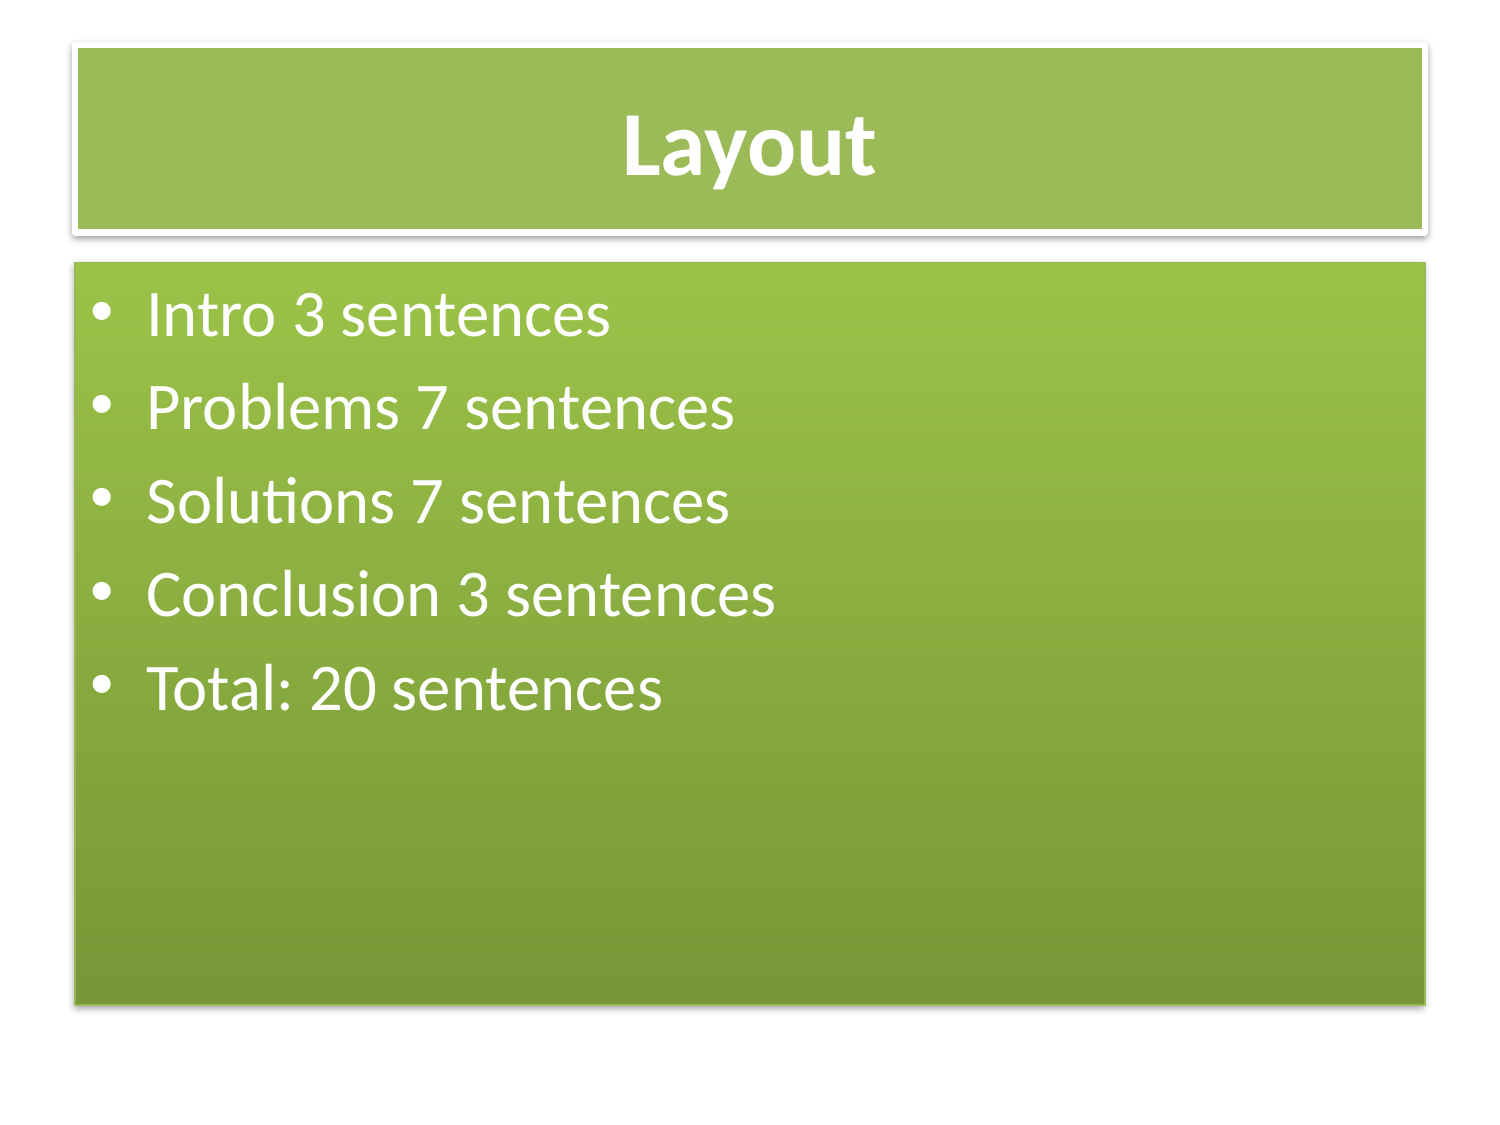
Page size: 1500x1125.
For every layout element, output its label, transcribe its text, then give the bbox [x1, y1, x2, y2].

title Layout [72, 42, 1428, 236]
list Intro 3 sentences Problems 7 sentences Solutions 7 sentences Conclusion 3 sentences Total: 20 sentences [74, 262, 1426, 1006]
